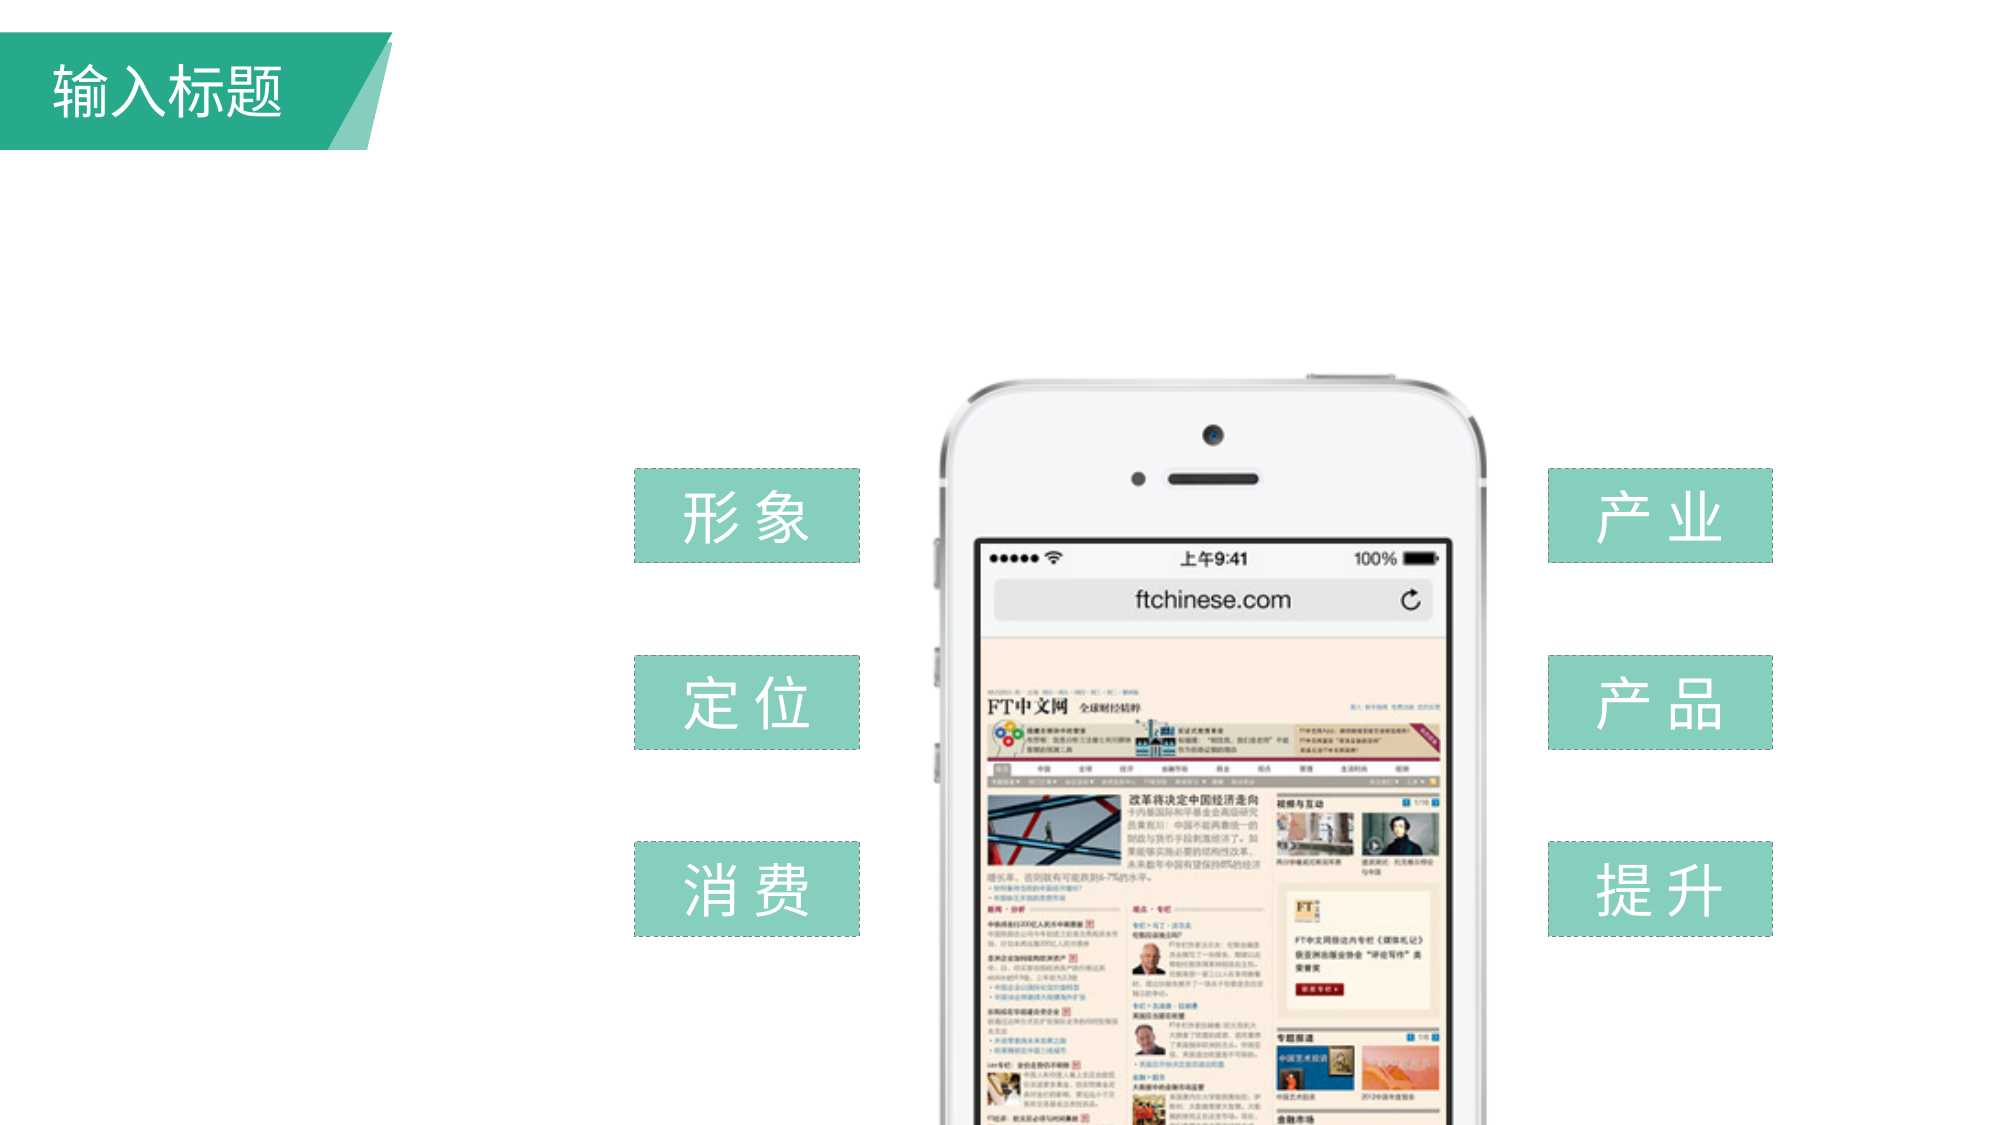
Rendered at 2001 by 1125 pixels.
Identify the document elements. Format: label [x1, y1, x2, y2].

text_box [0, 32, 393, 150]
text_box [634, 350, 1773, 1125]
